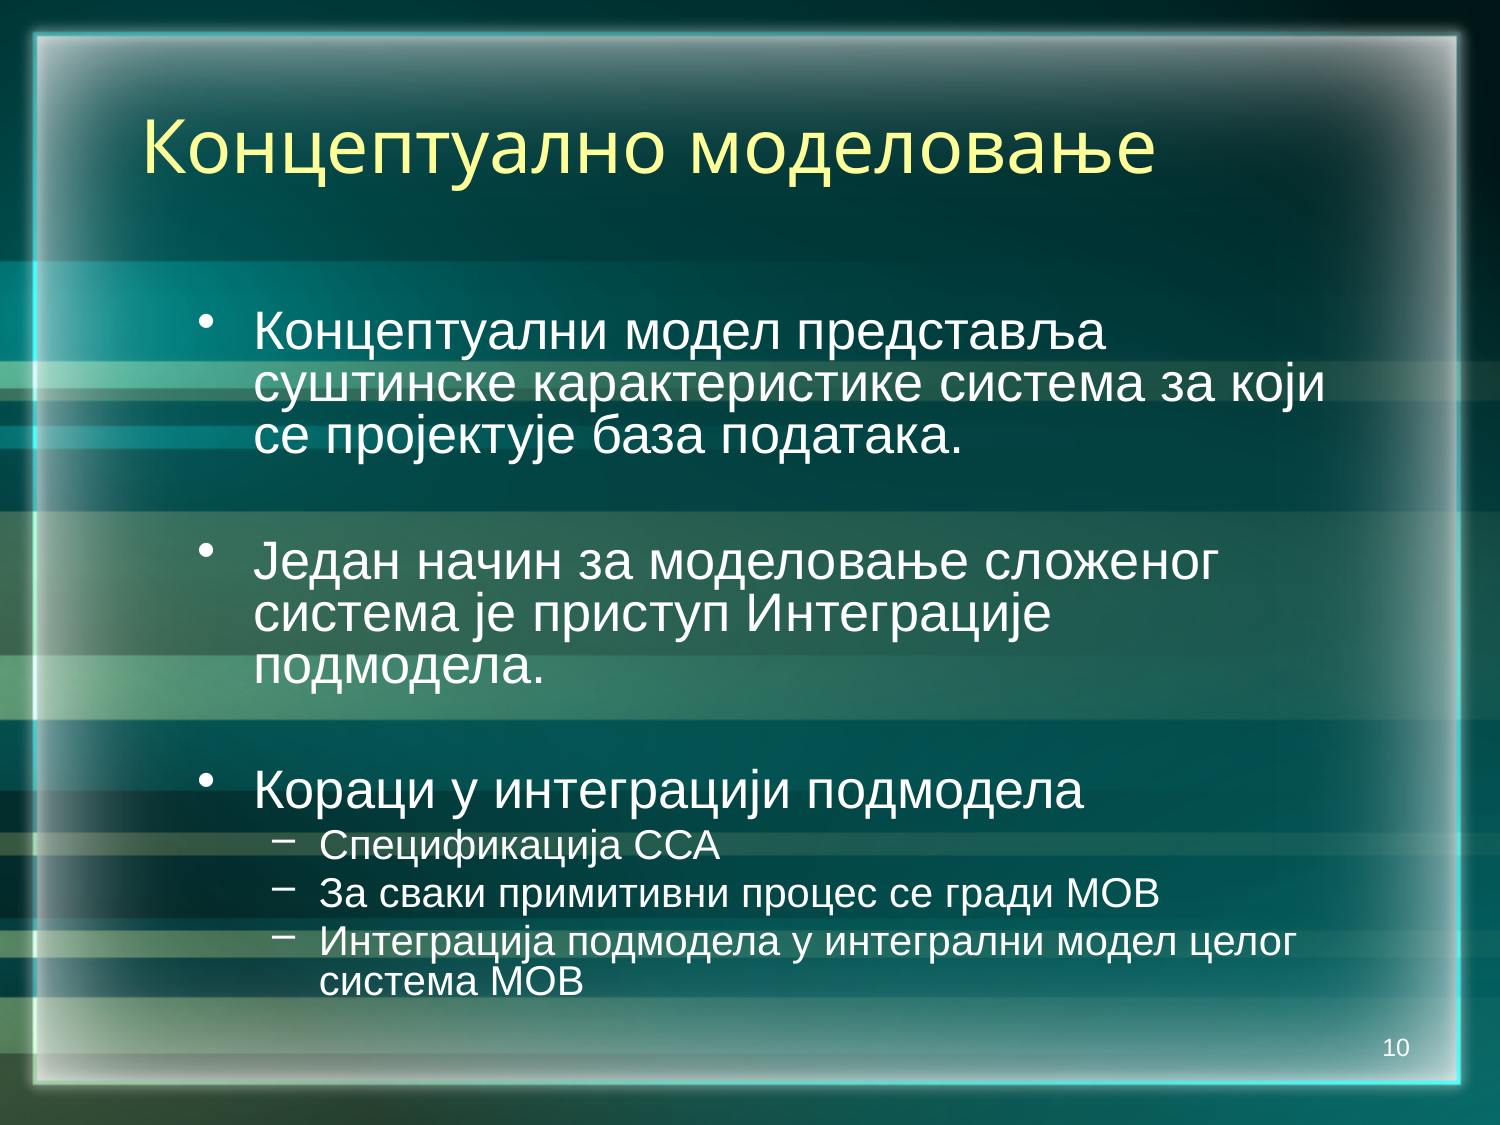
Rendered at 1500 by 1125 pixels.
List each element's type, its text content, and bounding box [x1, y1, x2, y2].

title Концептуално моделовање [124, 49, 1363, 238]
text_box 10 [1074, 1024, 1425, 1088]
list Концептуални модел представља суштинске карактеристике система за који се пројектује база података. Један начин за моделовање сложеног система је приступ Интеграције подмодела. Кораци у интеграцији подмодела Спецификација ССА За сваки примитивни процес се гради МОВ Интеграција подмодела у интегрални модел целог система МОВ [181, 300, 1363, 988]
picture [0, 0, 1500, 1125]
